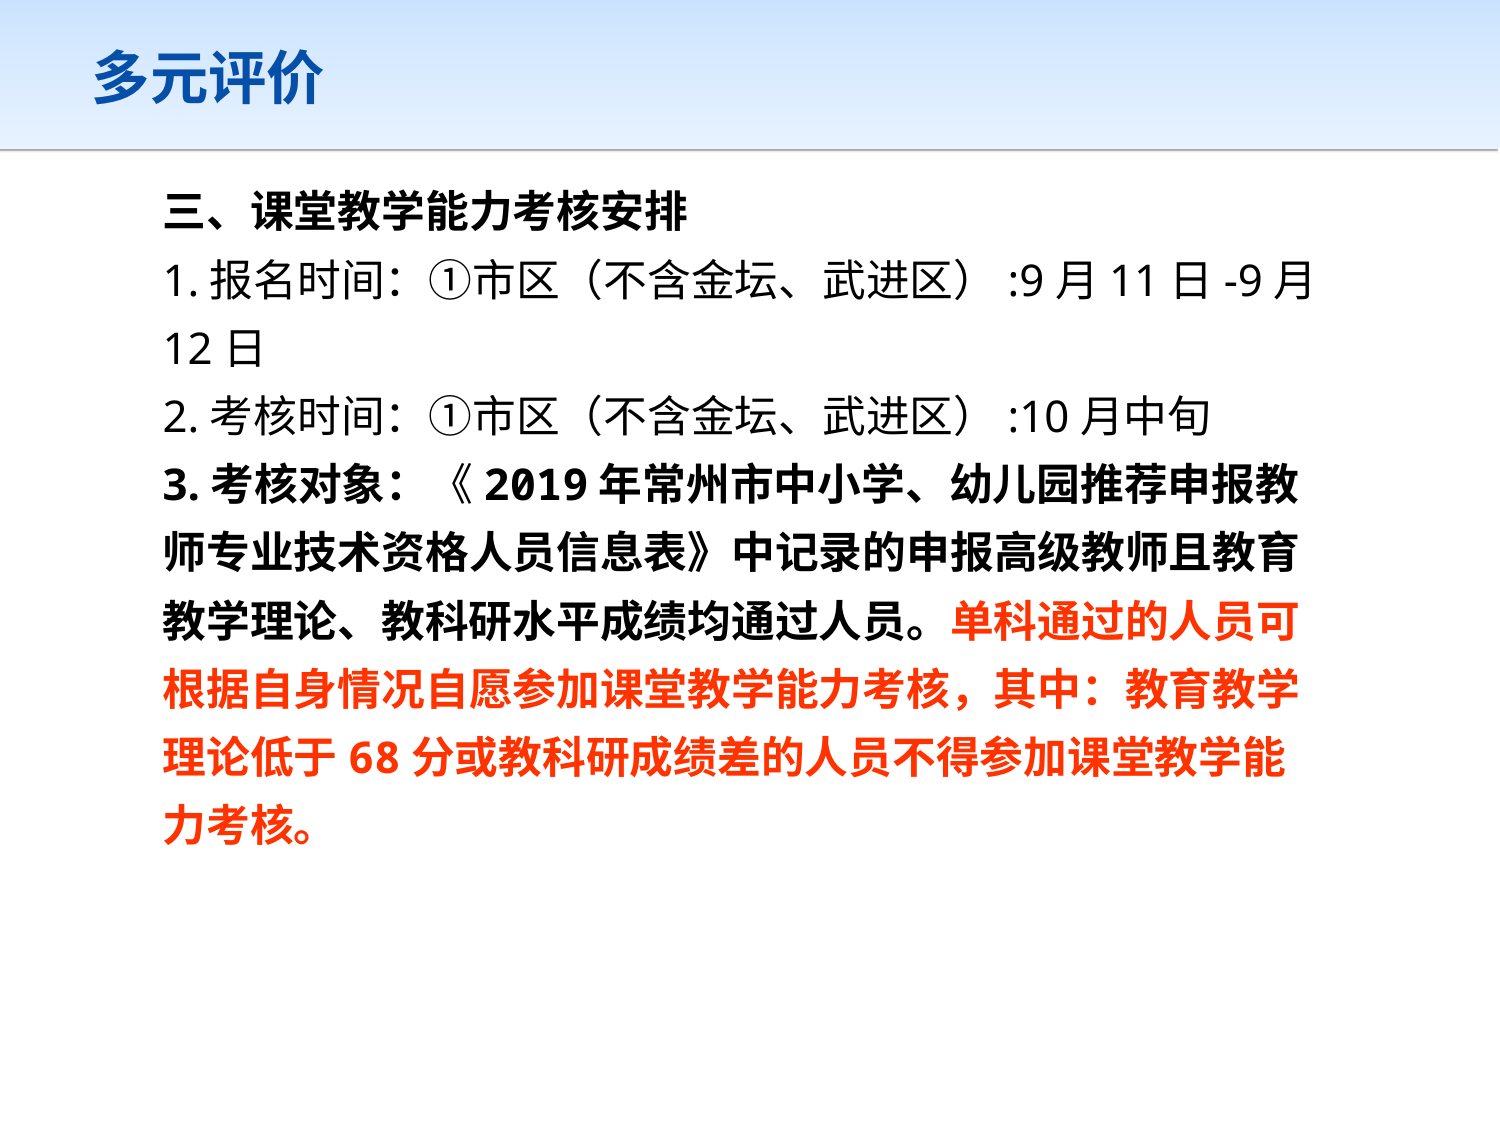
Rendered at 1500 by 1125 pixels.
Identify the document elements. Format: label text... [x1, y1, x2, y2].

title 多元评价 [76, 23, 1424, 131]
list 三、课堂教学能力考核安排 1.报名时间：①市区（不含金坛、武进区）:9月11日-9月12日 2.考核时间：①市区（不含金坛、武进区）:10月中旬 3.考核对象：《2019年常州市中小学、幼儿园推荐申报教师专业技术资格人员信息表》中记录的申报高级教师且教育教学理论、教科研水平成绩均通过人员。单科通过的人员可根据自身情况自愿参加课堂教学能力考核，其中：教育教学理论低于68分或教科研成绩差的人员不得参加课堂教学能力考核。 [147, 160, 1341, 972]
